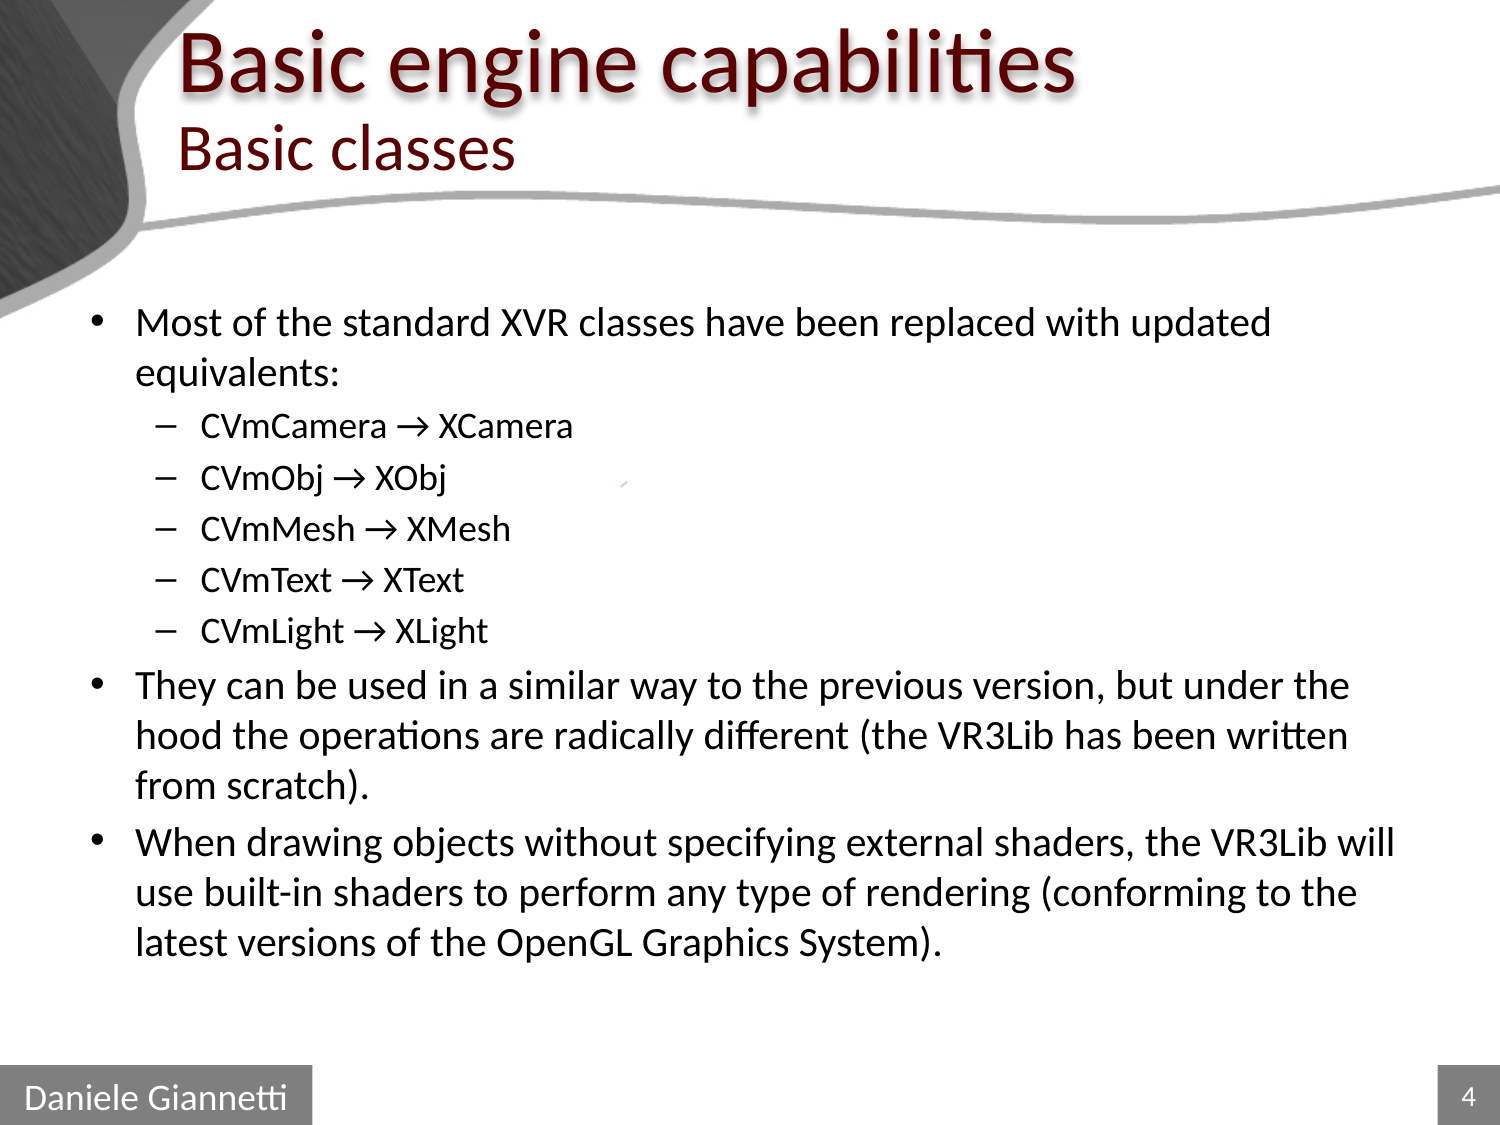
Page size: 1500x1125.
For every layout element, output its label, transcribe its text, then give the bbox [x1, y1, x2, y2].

picture [0, 0, 1500, 1125]
text_box Basic classes [162, 87, 1375, 200]
slide_number 4 [1437, 1065, 1500, 1125]
list Most of the standard XVR classes have been replaced with updated equivalents: CVmCamera → XCamera CVmObj → XObj CVmMesh → XMesh CVmText → XText CVmLight → XLight They can be used in a similar way to the previous version, but under the hood the operations are radically different (the VR3Lib has been written from scratch). When drawing objects without specifying external shaders, the VR3Lib will use built-in shaders to perform any type of rendering (conforming to the latest versions of the OpenGL Graphics System). [75, 287, 1425, 1013]
title Basic engine capabilities [162, 0, 1375, 87]
text_box Daniele Giannetti [0, 1065, 313, 1125]
